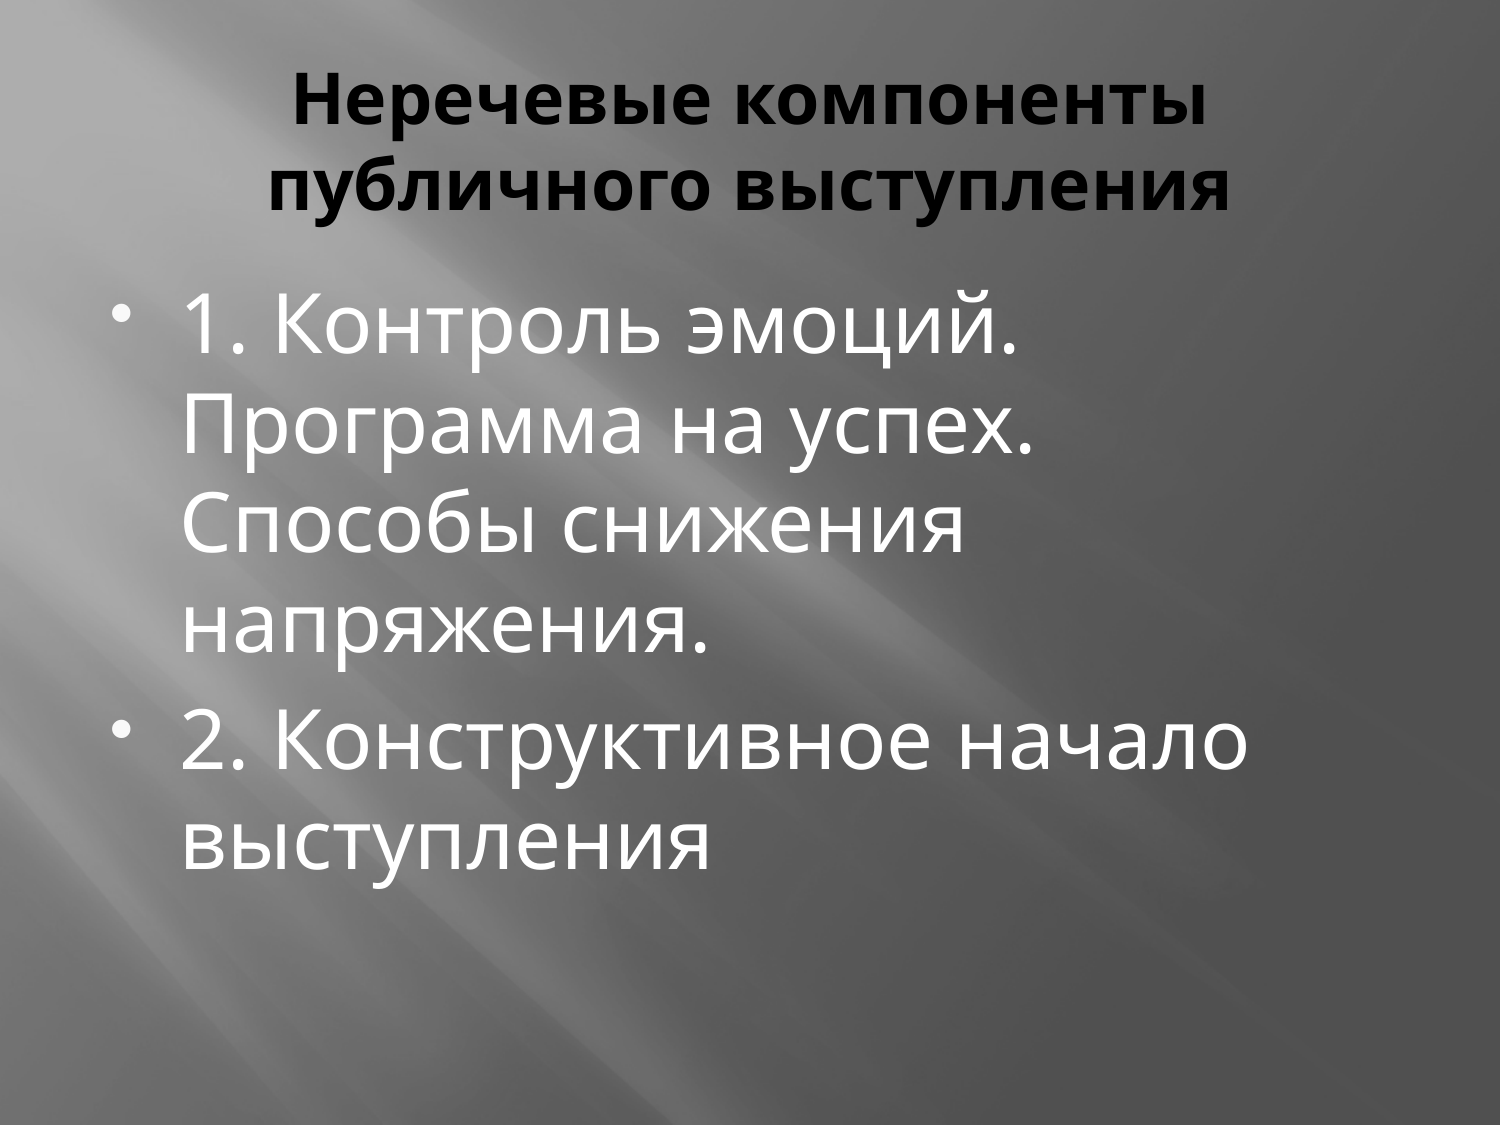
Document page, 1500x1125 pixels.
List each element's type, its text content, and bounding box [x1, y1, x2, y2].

list 1. Контроль эмоций. Программа на успех. Способы снижения напряжения. 2. Конструктивное начало выступления [75, 262, 1425, 1035]
title Неречевые компоненты публичного выступления [75, 45, 1425, 233]
